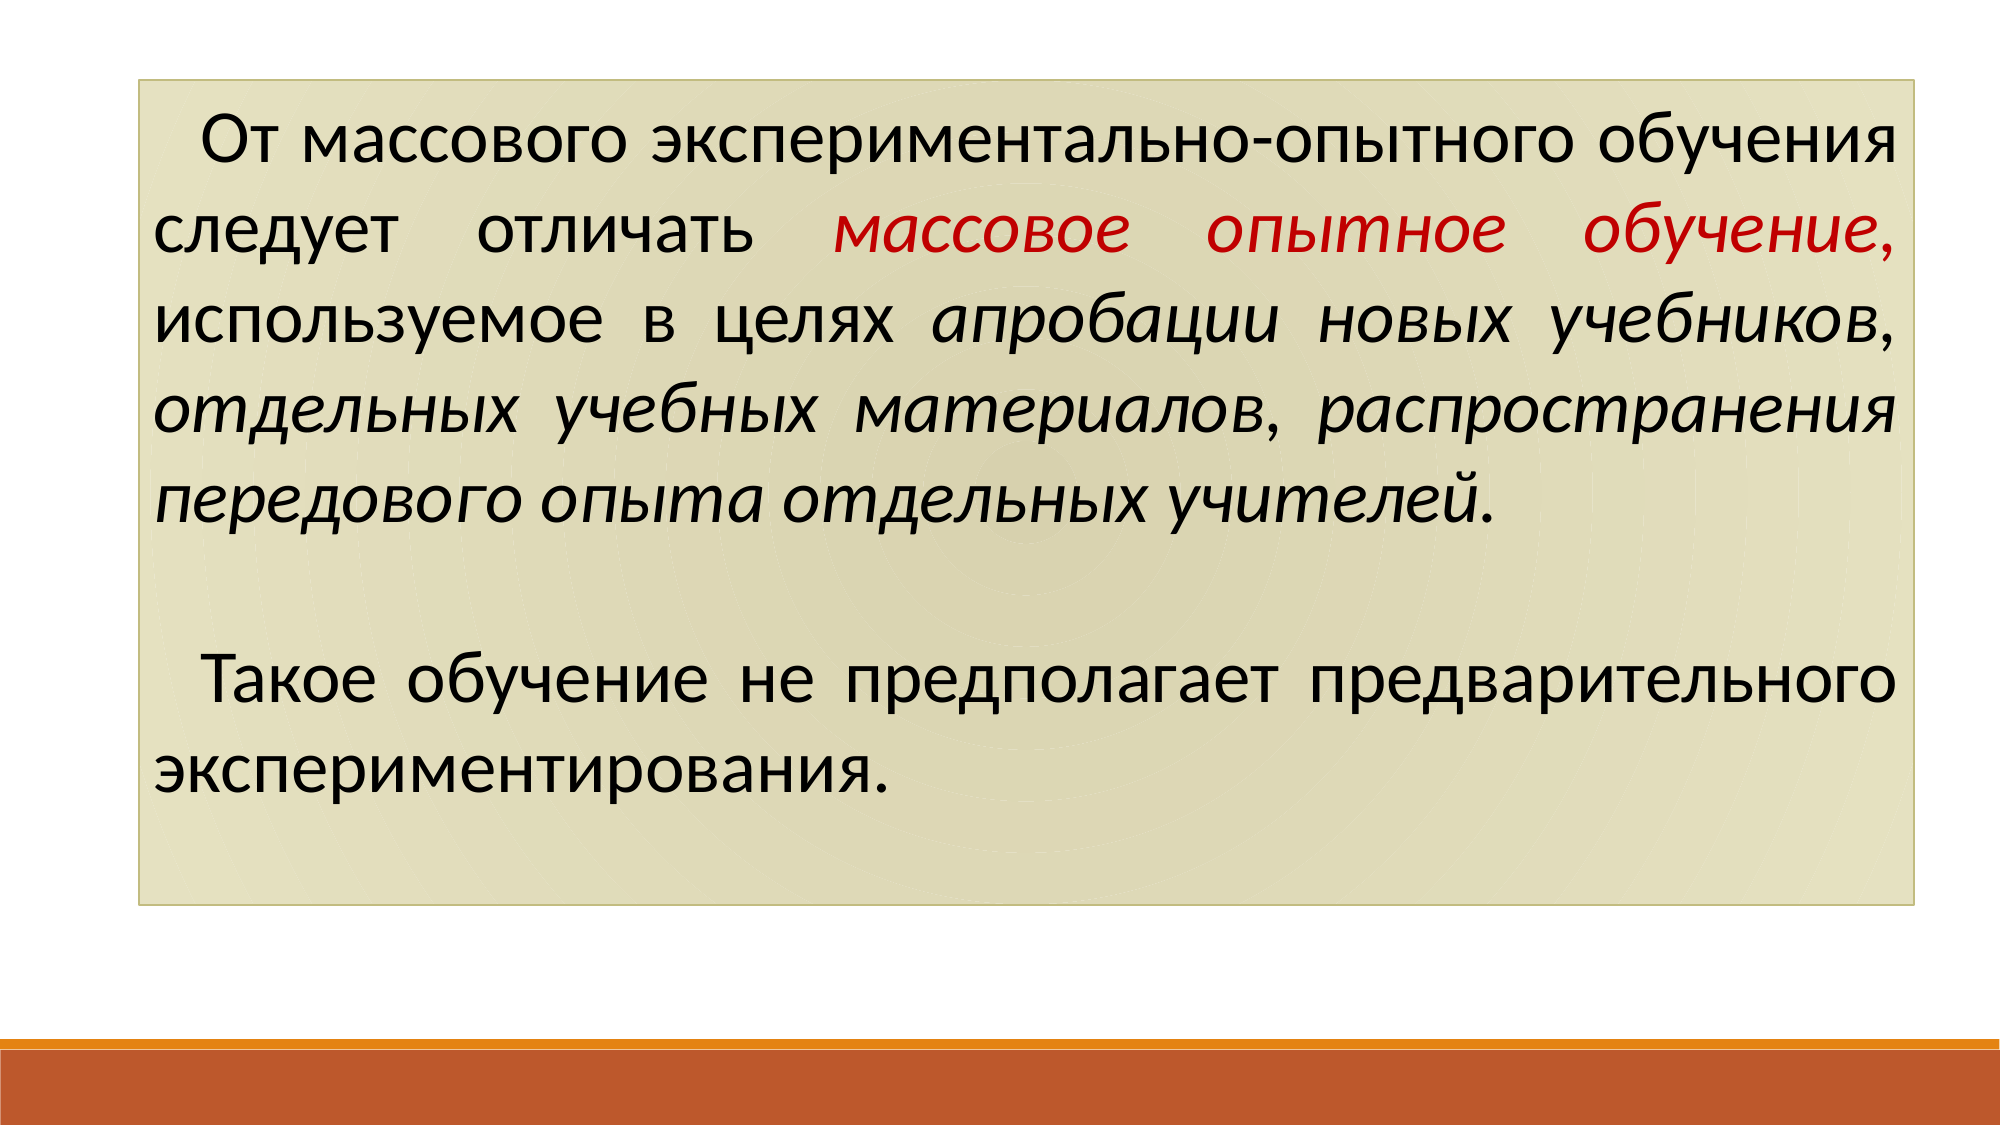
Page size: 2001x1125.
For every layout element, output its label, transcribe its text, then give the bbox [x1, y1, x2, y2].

text_box От массового экспериментально-опытного обучения следует отличать массовое опытное обучение, используемое в целях апробации новых учебников, отдельных учебных материалов, распространения передового опыта отдельных учителей. Такое обучение не предполагает предварительного экспериментирования. [138, 79, 1915, 906]
